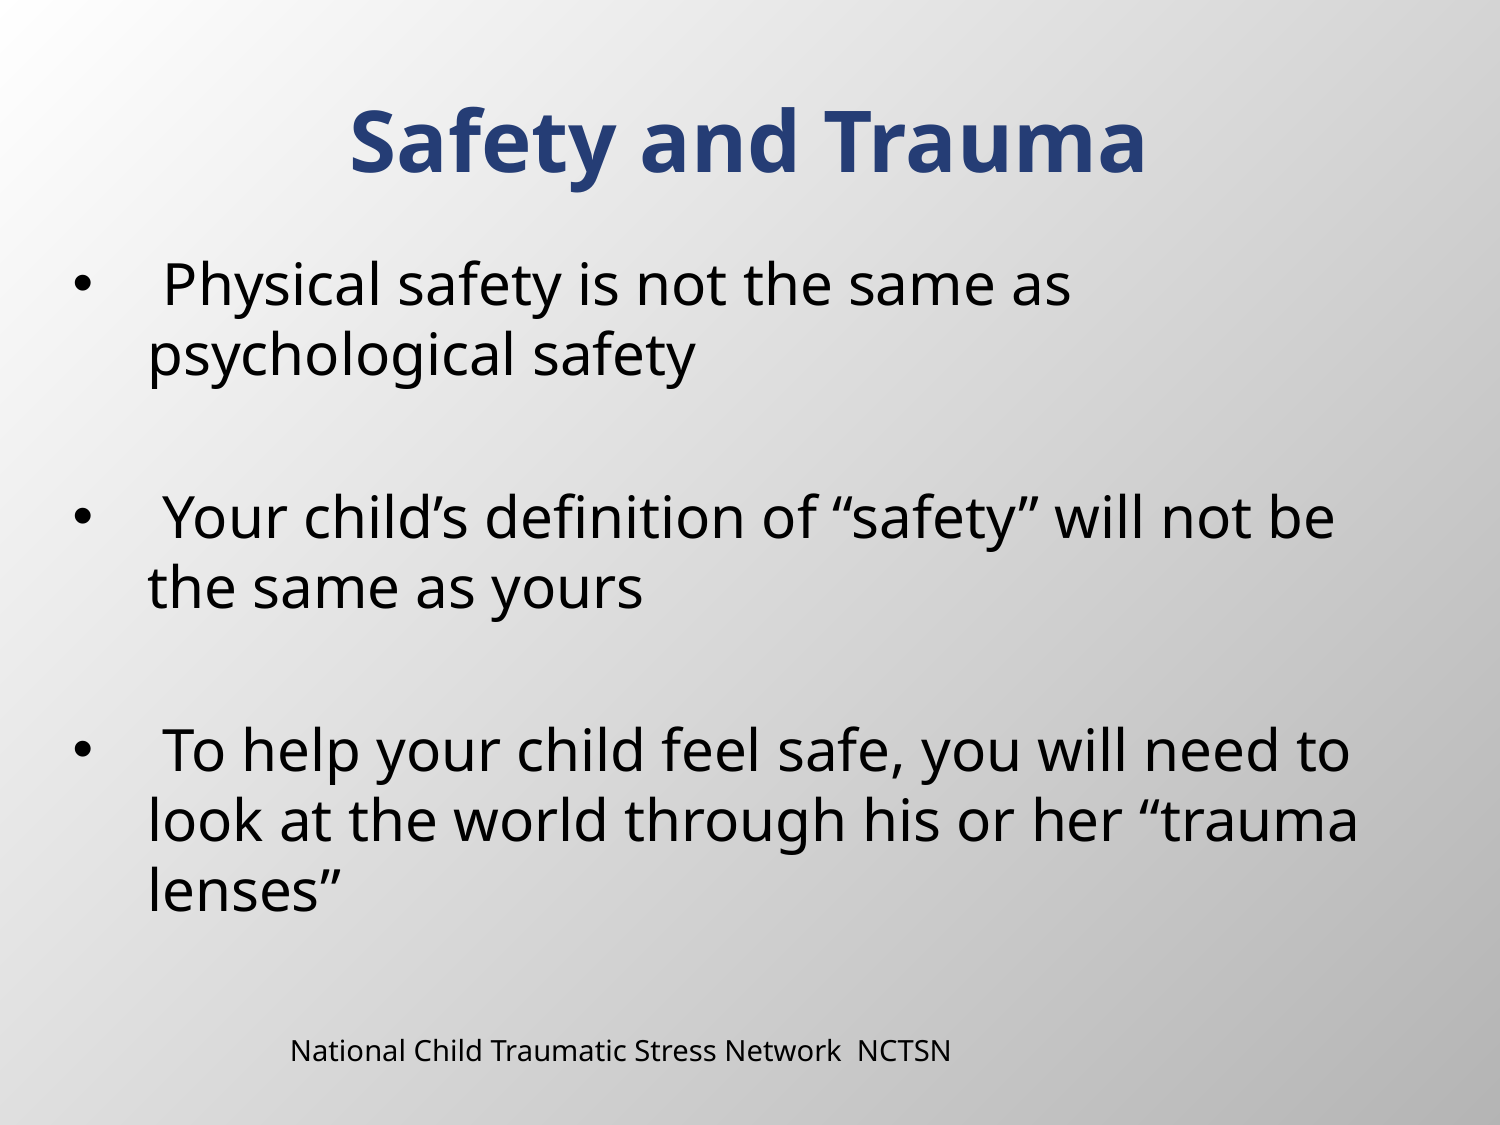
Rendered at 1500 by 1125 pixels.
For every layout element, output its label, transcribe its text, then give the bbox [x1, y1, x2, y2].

text_box National Child Traumatic Stress Network NCTSN [274, 1024, 1100, 1075]
title Safety and Trauma [75, 45, 1425, 233]
list Physical safety is not the same as psychological safety Your child’s definition of “safety” will not be the same as yours To help your child feel safe, you will need to look at the world through his or her “trauma lenses” [57, 239, 1450, 1015]
